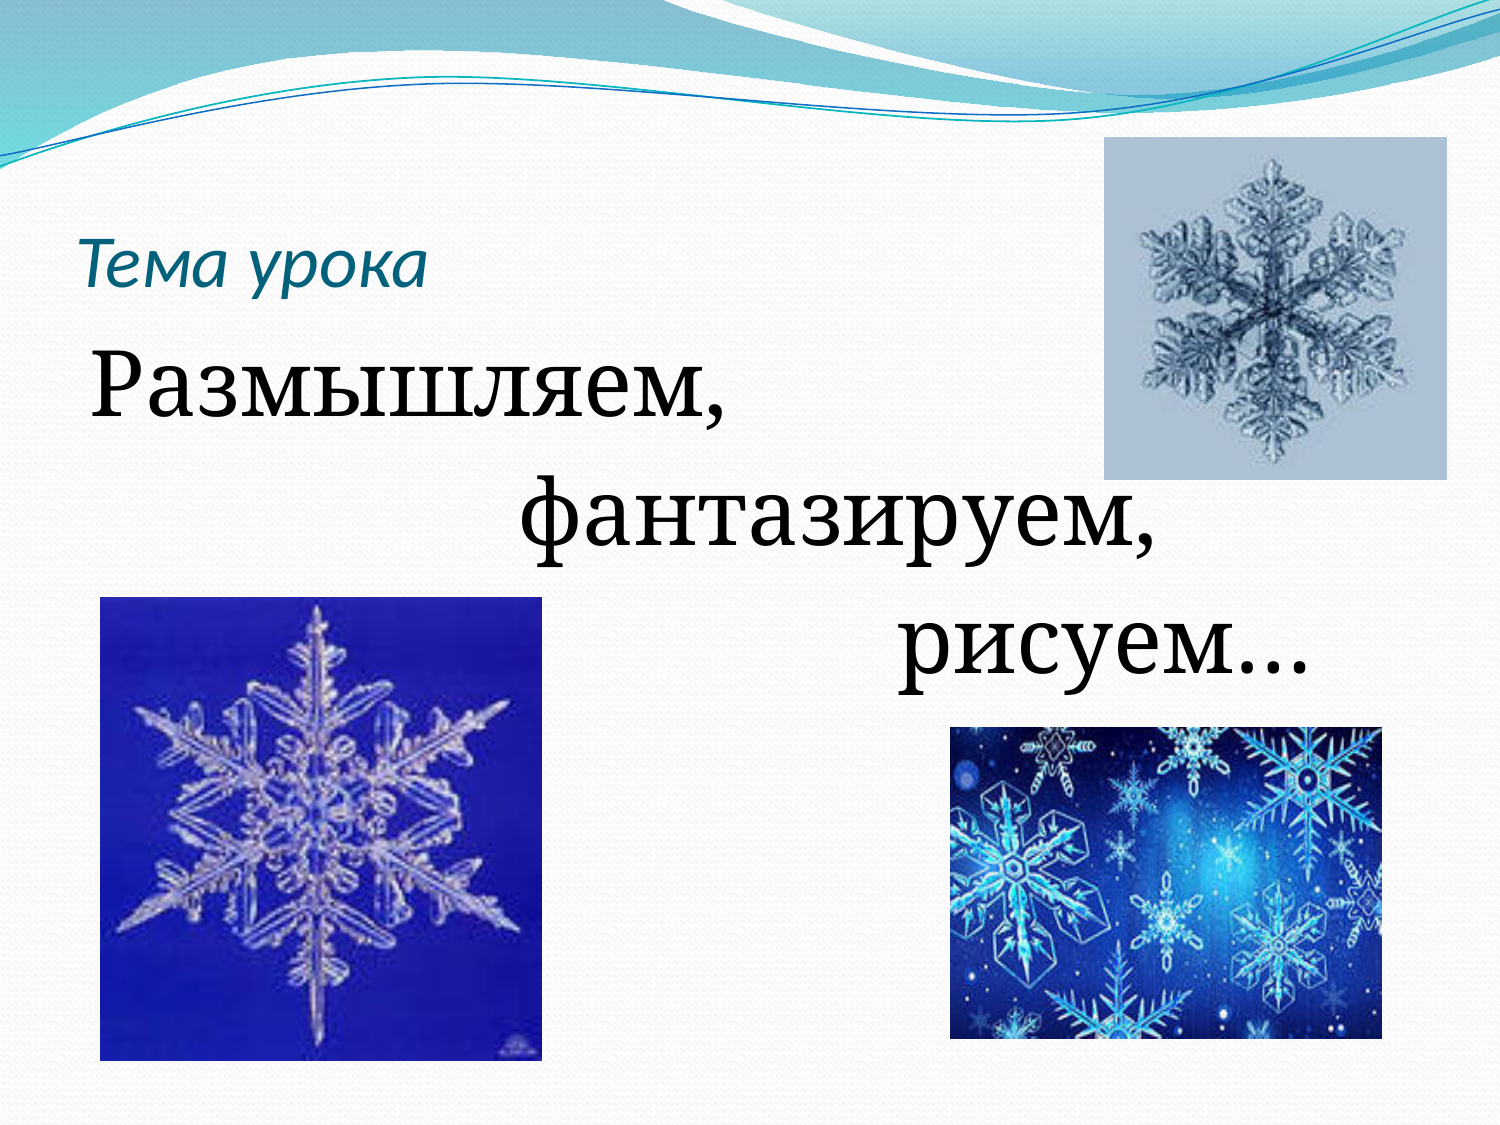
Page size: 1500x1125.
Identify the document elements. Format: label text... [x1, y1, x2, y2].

picture [950, 727, 1382, 1039]
list Размышляем, фантазируем, рисуем… [75, 317, 1425, 1038]
picture [1104, 136, 1448, 481]
picture [100, 597, 542, 1061]
title Тема урока [75, 115, 1425, 303]
